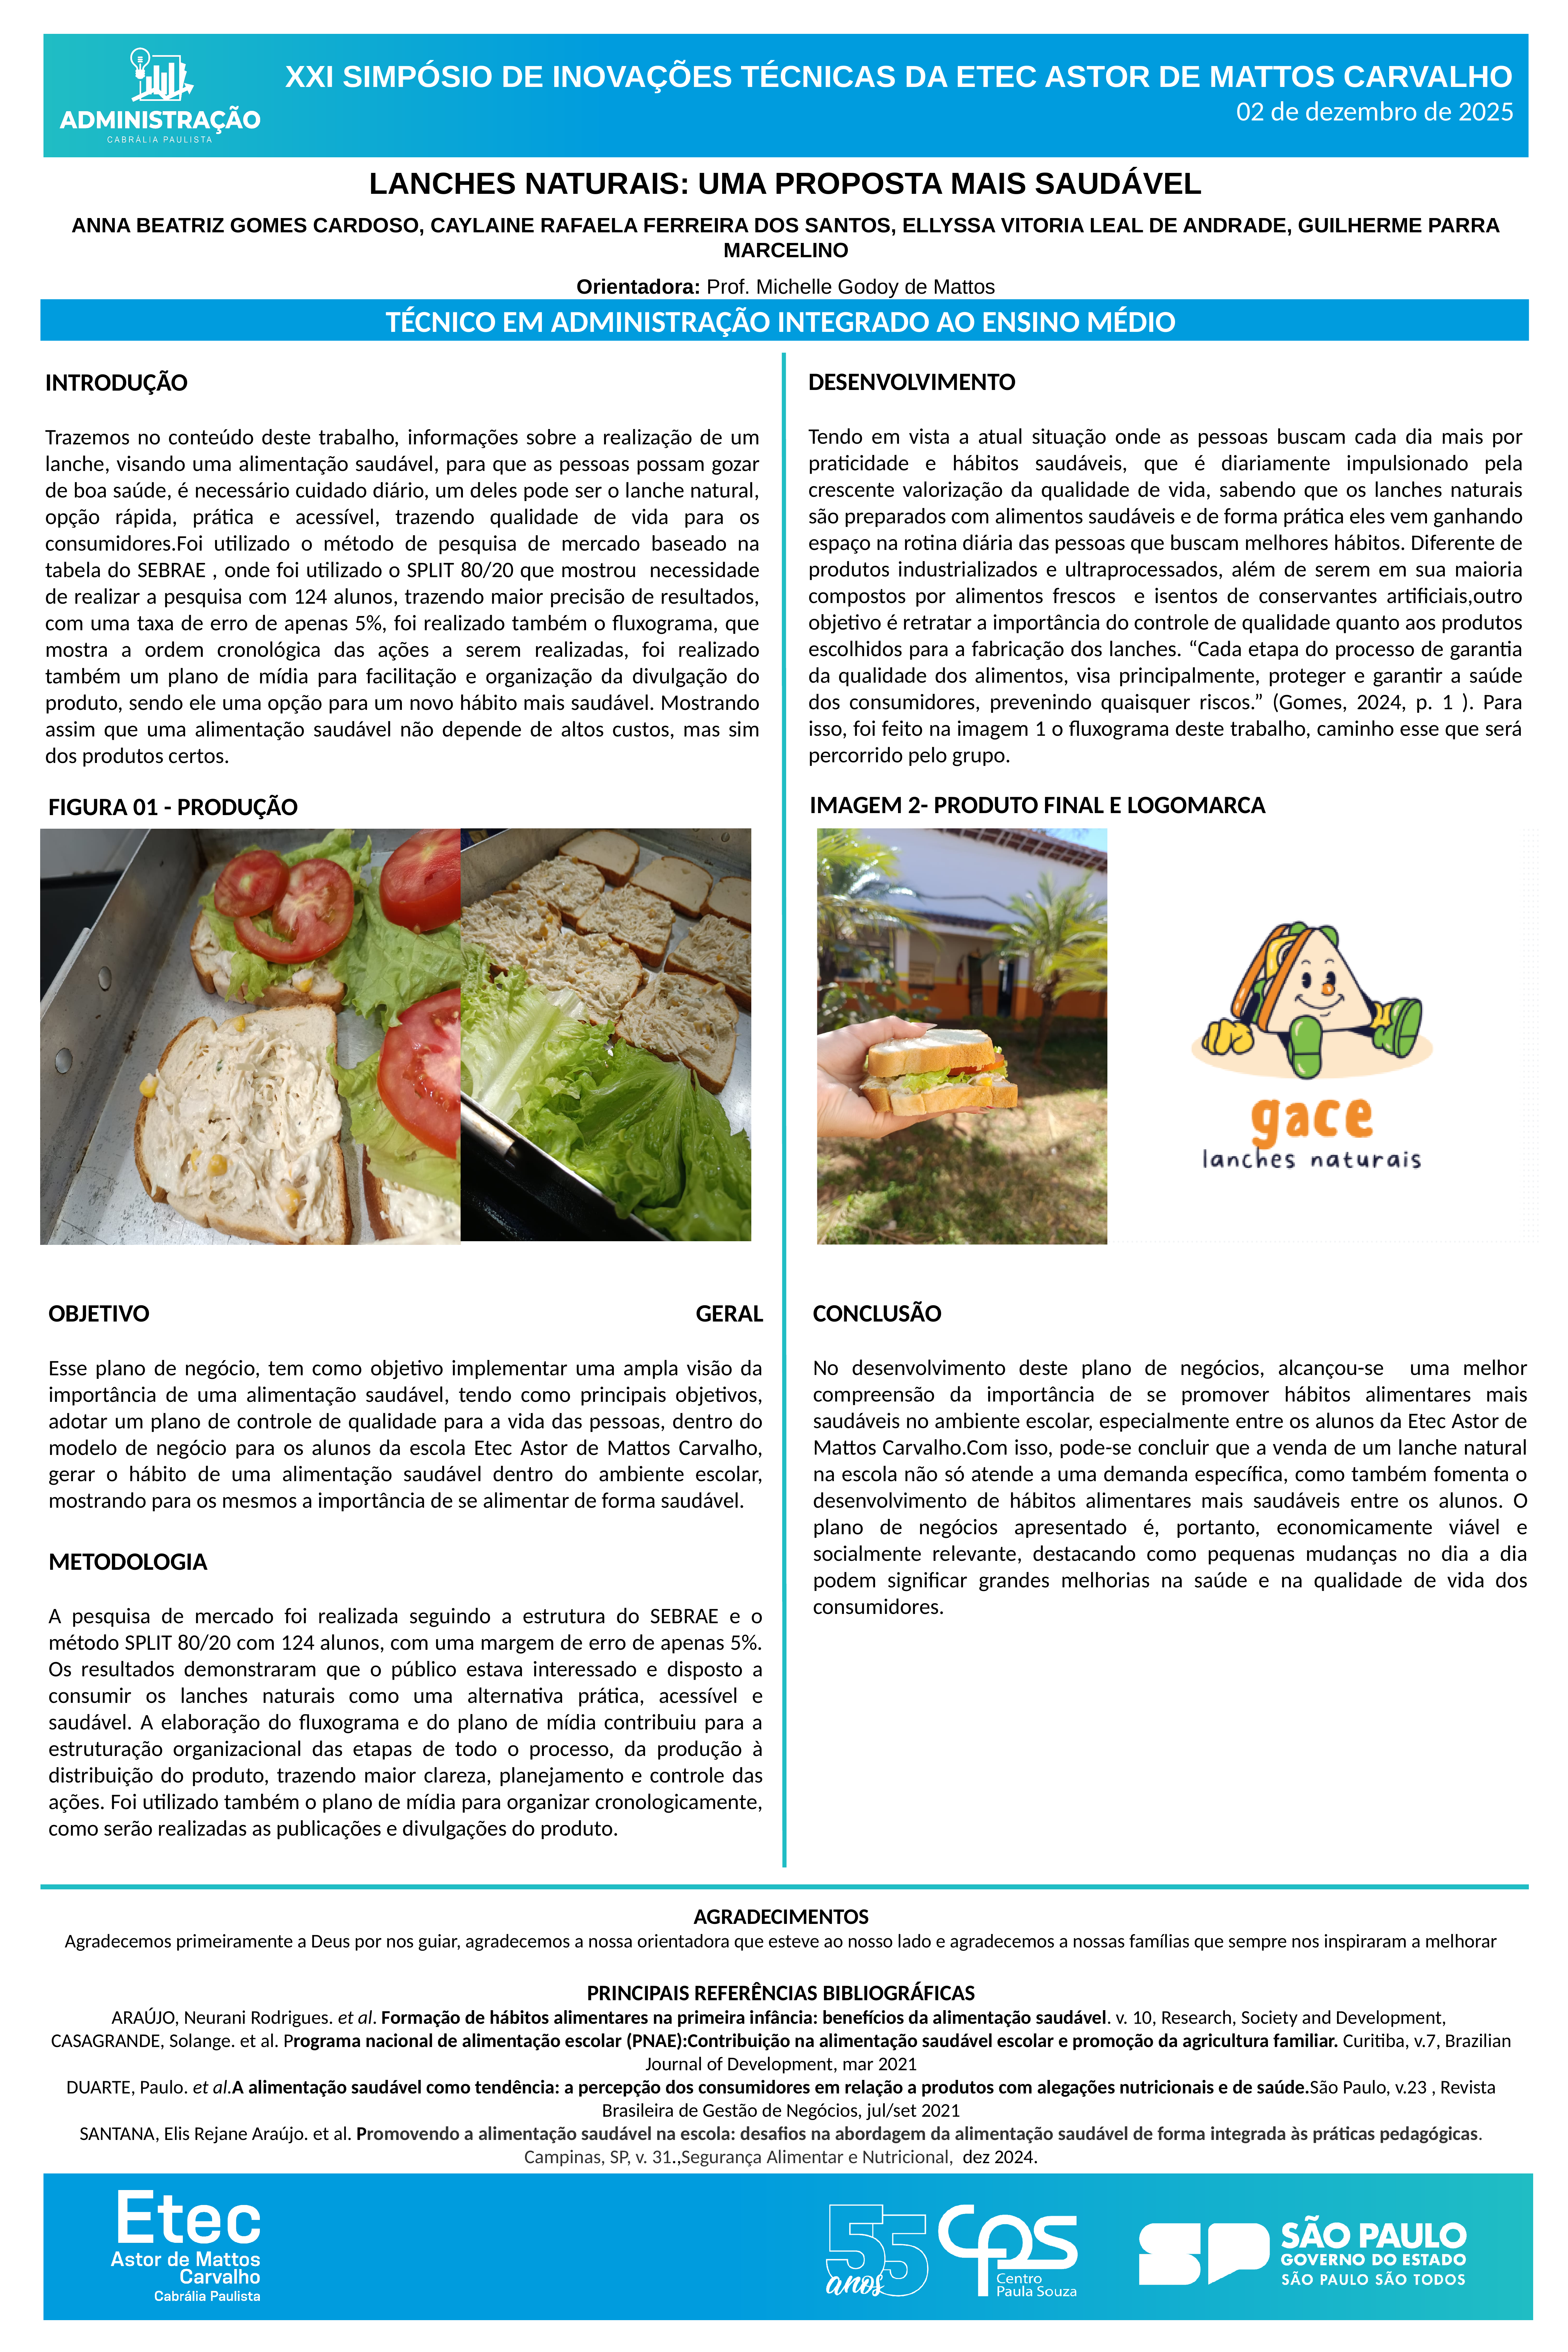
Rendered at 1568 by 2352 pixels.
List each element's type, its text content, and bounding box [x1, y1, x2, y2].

picture [1023, 2274, 1027, 2283]
picture [1070, 2289, 1076, 2296]
picture [817, 827, 1540, 1245]
picture [998, 2286, 1004, 2296]
picture [238, 2294, 239, 2301]
picture [223, 2273, 232, 2283]
picture [213, 2256, 222, 2266]
picture [206, 2273, 211, 2283]
picture [232, 2253, 238, 2266]
text_box INTRODUÇÃO Trazemos no conteúdo deste trabalho, informações sobre a realização de um lanche, visando uma alimentação saudável, para que as pessoas possam gozar de boa saúde, é necessário cuidado diário, um deles pode ser o lanche natural, opção rápida, prática e acessível, trazendo qualidade de vida para os consumidores.Foi utilizado o método de pesquisa de mercado baseado na tabela do SEBRAE , onde foi utilizado o SPLIT 80/20 que mostrou necessidade de realizar a pesquisa com 124 alunos, trazendo maior precisão de resultados, com uma taxa de erro de apenas 5%, foi realizado também o fluxograma, que mostra a ordem cronológica das ações a serem realizadas, foi realizado também um plano de mídia para facilitação e organização da divulgação do produto, sendo ele uma opção para um novo hábito mais saudável. Mostrando assim que uma alimentação saudável não depende de altos custos, mas sim dos produtos certos. [40, 363, 766, 780]
picture [196, 2294, 197, 2301]
picture [40, 828, 751, 1245]
picture [227, 2294, 233, 2301]
picture [199, 2294, 205, 2301]
picture [165, 2294, 170, 2301]
picture [144, 2256, 153, 2266]
text_box CONCLUSÃO No desenvolvimento deste plano de negócios, alcançou-se uma melhor compreensão da importância de se promover hábitos alimentares mais saudáveis ​​no ambiente escolar, especialmente entre os alunos da Etec Astor de Mattos Carvalho.Com isso, pode-se concluir que a venda de um lanche natural na escola não só atende a uma demanda específica, como também fomenta o desenvolvimento de hábitos alimentares mais saudáveis ​​entre os alunos. O plano de negócios apresentado é, portanto, economicamente viável e socialmente relevante, destacando como pequenas mudanças no dia a dia podem significar grandes melhorias na saúde e na qualidade de vida dos consumidores. [808, 1294, 1533, 1634]
picture [197, 2252, 211, 2266]
text_box [43, 34, 1529, 157]
picture [240, 2269, 248, 2283]
picture [1014, 2289, 1020, 2296]
picture [194, 2273, 203, 2284]
text_box LANCHES NATURAIS: UMA PROPOSTA MAIS SAUDÁVEL ANNA BEATRIZ GOMES CARDOSO, CAYLAINE RAFAELA FERREIRA DOS SANTOS, ELLYSSA VITORIA LEAL DE ANDRADE, GUILHERME PARRA MARCELINO Orientadora: Prof. Michelle Godoy de Mattos [43, 161, 1529, 299]
text_box [43, 2173, 762, 2320]
picture [1063, 2289, 1069, 2296]
picture [111, 2252, 124, 2266]
picture [211, 2291, 218, 2301]
picture [155, 2291, 163, 2301]
picture [254, 2294, 260, 2301]
text_box FIGURA 01 - PRODUÇÃO [43, 788, 757, 830]
picture [938, 2205, 1078, 2296]
text_box AGRADECIMENTOS Agradecemos primeiramente a Deus por nos guiar, agradecemos a nossa orientadora que esteve ao nosso lado e agradecemos a nossas famílias que sempre nos inspiraram a melhorar PRINCIPAIS REFERÊNCIAS BIBLIOGRÁFICAS ARAÚJO, Neurani Rodrigues. et al. Formação de hábitos alimentares na primeira infância: benefícios da alimentação saudável. v. 10, Research, Society and Development, CASAGRANDE, Solange. et al. Programa nacional de alimentação escolar (PNAE):Contribuição na alimentação saudável escolar e promoção da agricultura familiar. Curitiba, v.7, Brazilian Journal of Development, mar 2021 DUARTE, Paulo. et al.A alimentação saudável como tendência: a percepção dos consumidores em relação a produtos com alegações nutricionais e de saúde.São Paulo, v.23 , Revista Brasileira de Gestão de Negócios, jul/set 2021 SANTANA, Elis Rejane Araújo. et al. Promovendo a alimentação saudável na escola: desafios na abordagem da alimentação saudável de forma integrada às práticas pedagógicas. Campinas, SP, v. 31.,Segurança Alimentar e Nutricional, dez 2024. [33, 1899, 1530, 2152]
text_box IMAGEM 2- PRODUTO FINAL E LOGOMARCA [805, 786, 1530, 828]
picture [180, 2256, 188, 2266]
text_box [784, 352, 785, 1868]
text_box DESENVOLVIMENTO Tendo em vista a atual situação onde as pessoas buscam cada dia mais por praticidade e hábitos saudáveis, que é diariamente impulsionado pela crescente valorização da qualidade de vida, sabendo que os lanches naturais são preparados com alimentos saudáveis e de forma prática eles vem ganhando espaço na rotina diária das pessoas que buscam melhores hábitos. Diferente de produtos industrializados e ultraprocessados, além de serem em sua maioria compostos por alimentos frescos e isentos de conservantes artificiais,outro objetivo é retratar a importância do controle de qualidade quanto aos produtos escolhidos para a fabricação dos lanches. “Cada etapa do processo de garantia da qualidade dos alimentos, visa principalmente, proteger e garantir a saúde dos consumidores, prevenindo quaisquer riscos.” (Gomes, 2024, p. 1 ). Para isso, foi feito na imagem 1 o fluxograma deste trabalho, caminho esse que será percorrido pelo grupo. [803, 363, 1529, 779]
picture [180, 2294, 184, 2301]
picture [826, 2205, 928, 2296]
picture [228, 2205, 260, 2243]
picture [118, 2190, 153, 2243]
picture [224, 2253, 230, 2266]
text_box METODOLOGIA A pesquisa de mercado foi realizada seguindo a estrutura do SEBRAE e o método SPLIT 80/20 com 124 alunos, com uma margem de erro de apenas 5%. Os resultados demonstraram que o público estava interessado e disposto a consumir os lanches naturais como uma alternativa prática, acessível e saudável. A elaboração do fluxograma e do plano de mídia contribuiu para a estruturação organizacional das etapas de todo o processo, da produção à distribuição do produto, trazendo maior clareza, planejamento e controle das ações. Foi utilizado também o plano de mídia para organizar cronologicamente, como serão realizadas as publicações e divulgações do produto. [43, 1542, 769, 1883]
picture [240, 2256, 249, 2266]
picture [213, 2273, 222, 2283]
text_box [1531, 2173, 1533, 2320]
picture [248, 2292, 253, 2301]
picture [219, 2294, 225, 2301]
picture [1029, 2276, 1033, 2283]
picture [59, 47, 268, 144]
text_box TÉCNICO EM ADMINISTRAÇÃO INTEGRADO AO ENSINO MÉDIO [40, 299, 1529, 341]
picture [251, 2273, 260, 2284]
picture [763, 2161, 1528, 2346]
picture [241, 2294, 247, 2301]
picture [235, 2291, 236, 2301]
picture [172, 2291, 178, 2301]
picture [185, 2294, 191, 2301]
picture [136, 2253, 142, 2266]
picture [251, 2256, 260, 2266]
picture [125, 2256, 134, 2266]
picture [1005, 2289, 1011, 2296]
text_box XXI SIMPÓSIO DE INOVAÇÕES TÉCNICAS DA ETEC ASTOR DE MATTOS CARVALHO 02 de dezembro de 2025 [261, 35, 1520, 148]
picture [1006, 2276, 1013, 2283]
picture [1055, 2289, 1061, 2296]
picture [235, 2269, 237, 2283]
picture [1037, 2286, 1044, 2296]
picture [155, 2256, 161, 2266]
picture [168, 2252, 177, 2266]
picture [1034, 2276, 1041, 2283]
picture [187, 2205, 220, 2243]
picture [181, 2269, 192, 2284]
picture [1045, 2289, 1053, 2296]
picture [1015, 2276, 1021, 2283]
picture [158, 2195, 183, 2243]
text_box OBJETIVO GERAL Esse plano de negócio, tem como objetivo implementar uma ampla visão da importância de uma alimentação saudável, tendo como principais objetivos, adotar um plano de controle de qualidade para a vida das pessoas, dentro do modelo de negócio para os alunos da escola Etec Astor de Mattos Carvalho, gerar o hábito de uma alimentação saudável dentro do ambiente escolar, mostrando para os mesmos a importância de se alimentar de forma saudável. [43, 1294, 769, 1526]
picture [193, 2291, 194, 2301]
picture [1026, 2289, 1032, 2296]
picture [997, 2274, 1005, 2283]
picture [1023, 2286, 1024, 2296]
